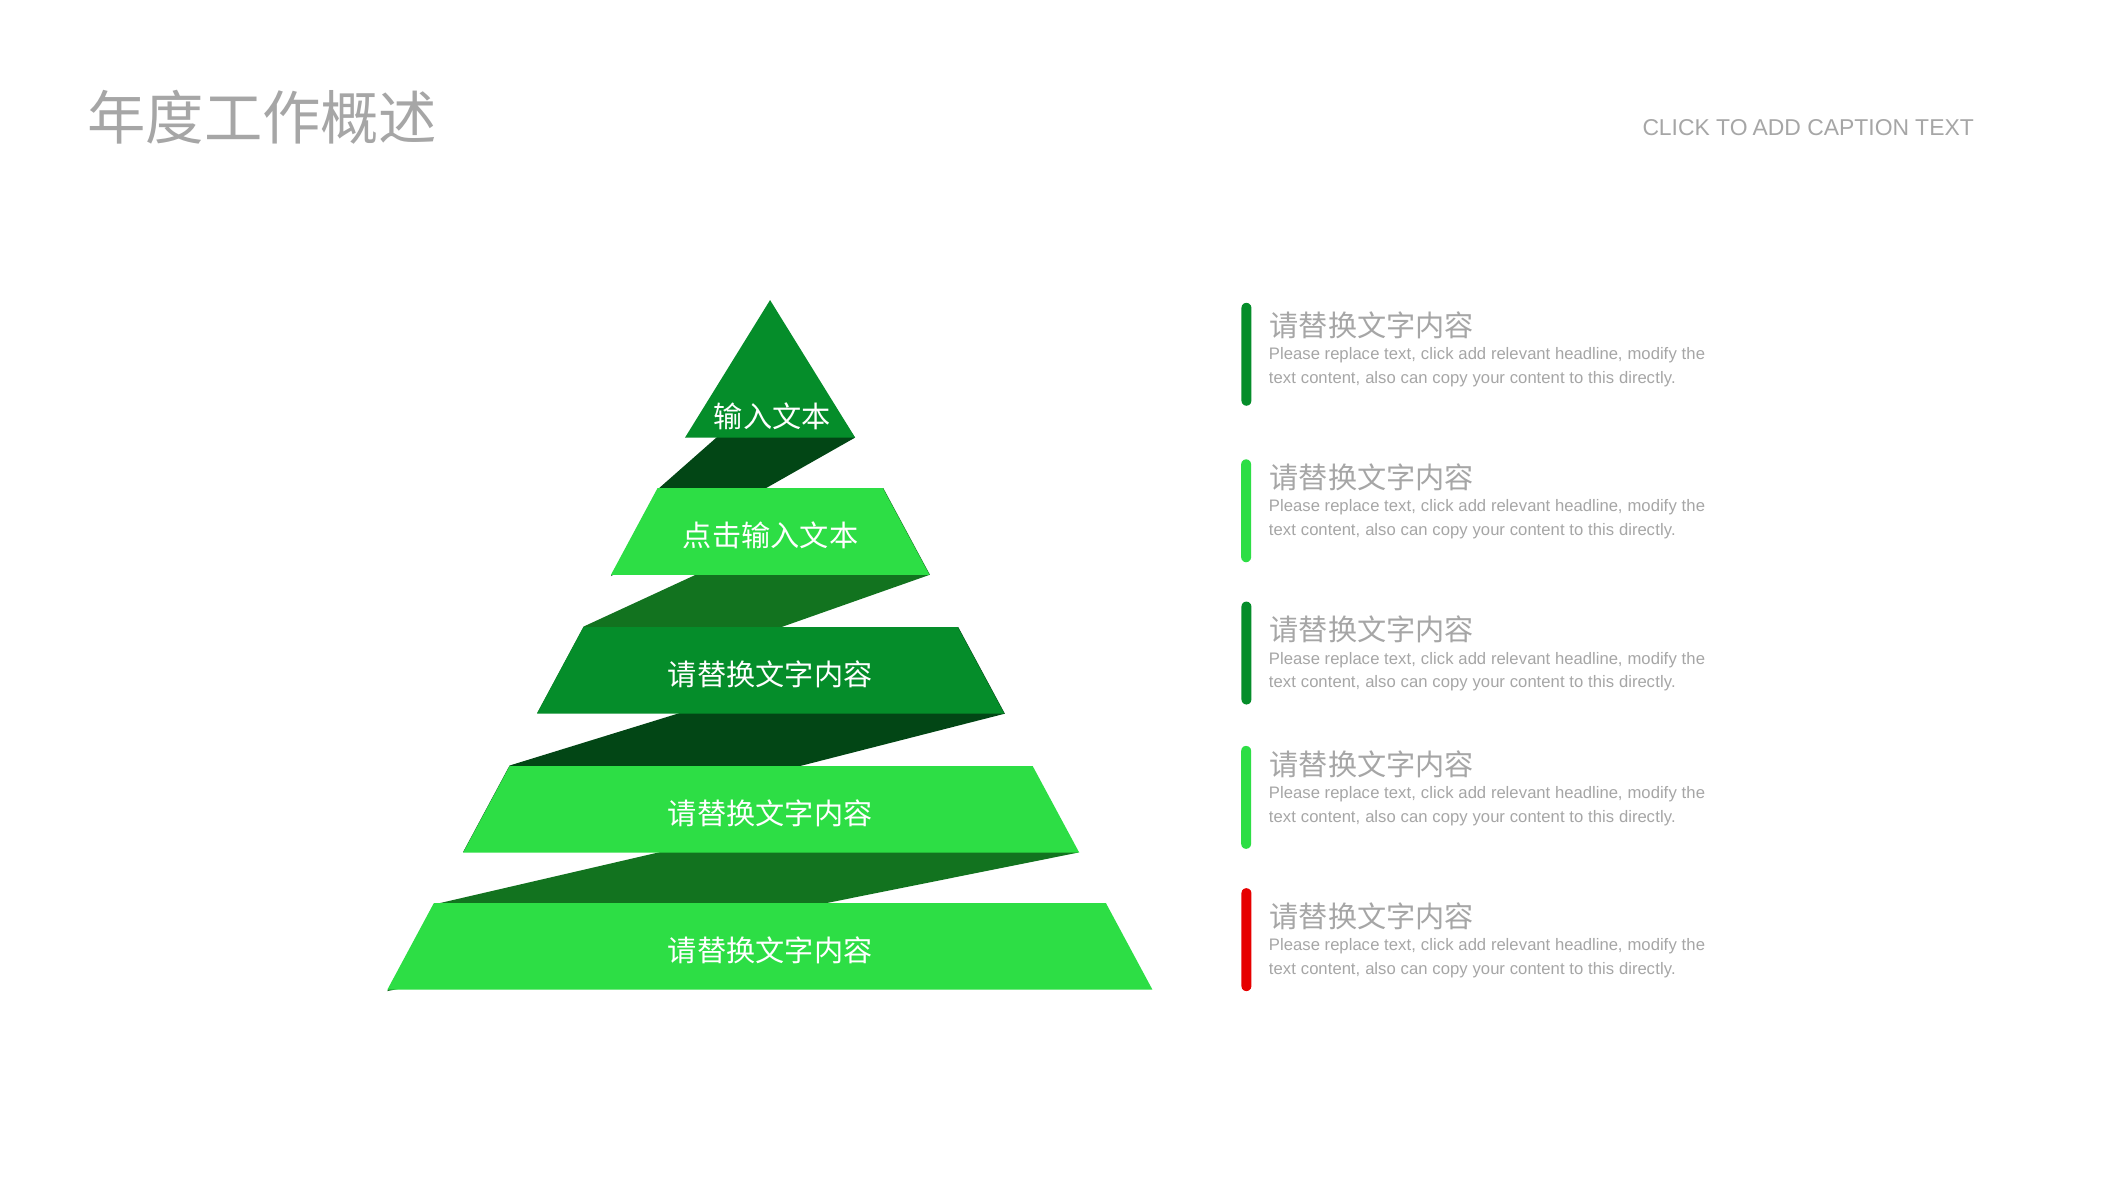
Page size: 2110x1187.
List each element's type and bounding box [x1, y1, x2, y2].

text_box [463, 766, 1080, 853]
text_box [509, 714, 1004, 766]
text_box [1240, 301, 1253, 407]
text_box [1268, 891, 1712, 977]
text_box [440, 853, 1077, 903]
text_box [1268, 604, 1712, 690]
text_box [87, 78, 2022, 153]
text_box [387, 903, 1153, 990]
text_box [1268, 452, 1712, 538]
text_box [1268, 738, 1712, 825]
text_box [610, 488, 930, 575]
text_box [1240, 886, 1253, 993]
text_box [659, 448, 837, 488]
text_box [1268, 300, 1712, 386]
text_box [1240, 458, 1253, 564]
text_box [536, 627, 1005, 714]
text_box [1240, 744, 1253, 850]
text_box [684, 300, 857, 448]
text_box [583, 575, 930, 627]
text_box [1240, 600, 1253, 706]
